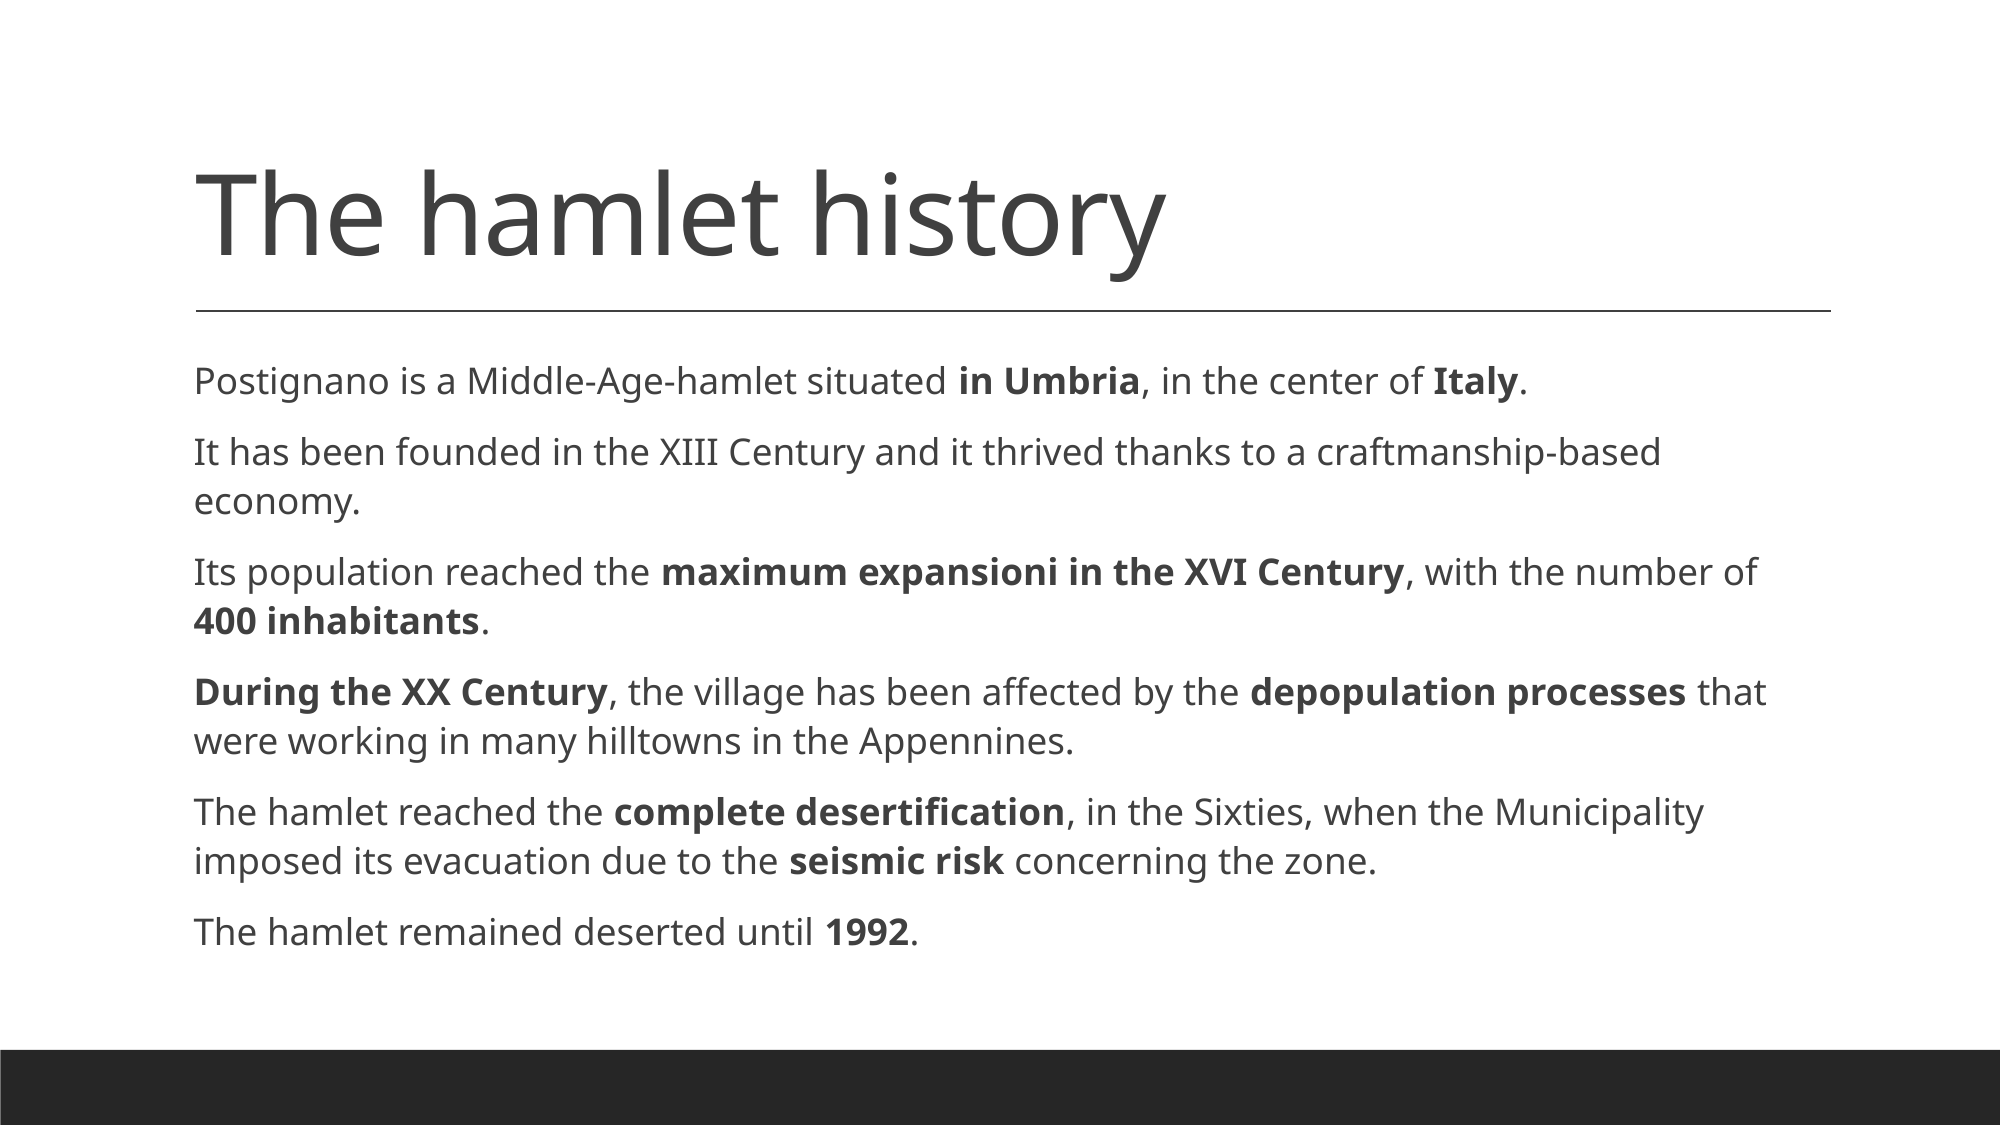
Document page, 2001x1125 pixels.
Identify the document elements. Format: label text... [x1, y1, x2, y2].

title The hamlet history [180, 47, 1830, 285]
list Postignano is a Middle-Age-hamlet situated in Umbria, in the center of Italy. It has been founded in the XIII Century and it thrived thanks to a craftmanship-based economy. Its population reached the maximum expansioni in the XVI Century, with the number of 400 inhabitants. During the XX Century, the village has been affected by the depopulation processes that were working in many hilltowns in the Appennines. The hamlet reached the complete desertification, in the Sixties, when the Municipality imposed its evacuation due to the seismic risk concerning the zone. The hamlet remained deserted until 1992. [180, 345, 1830, 963]
